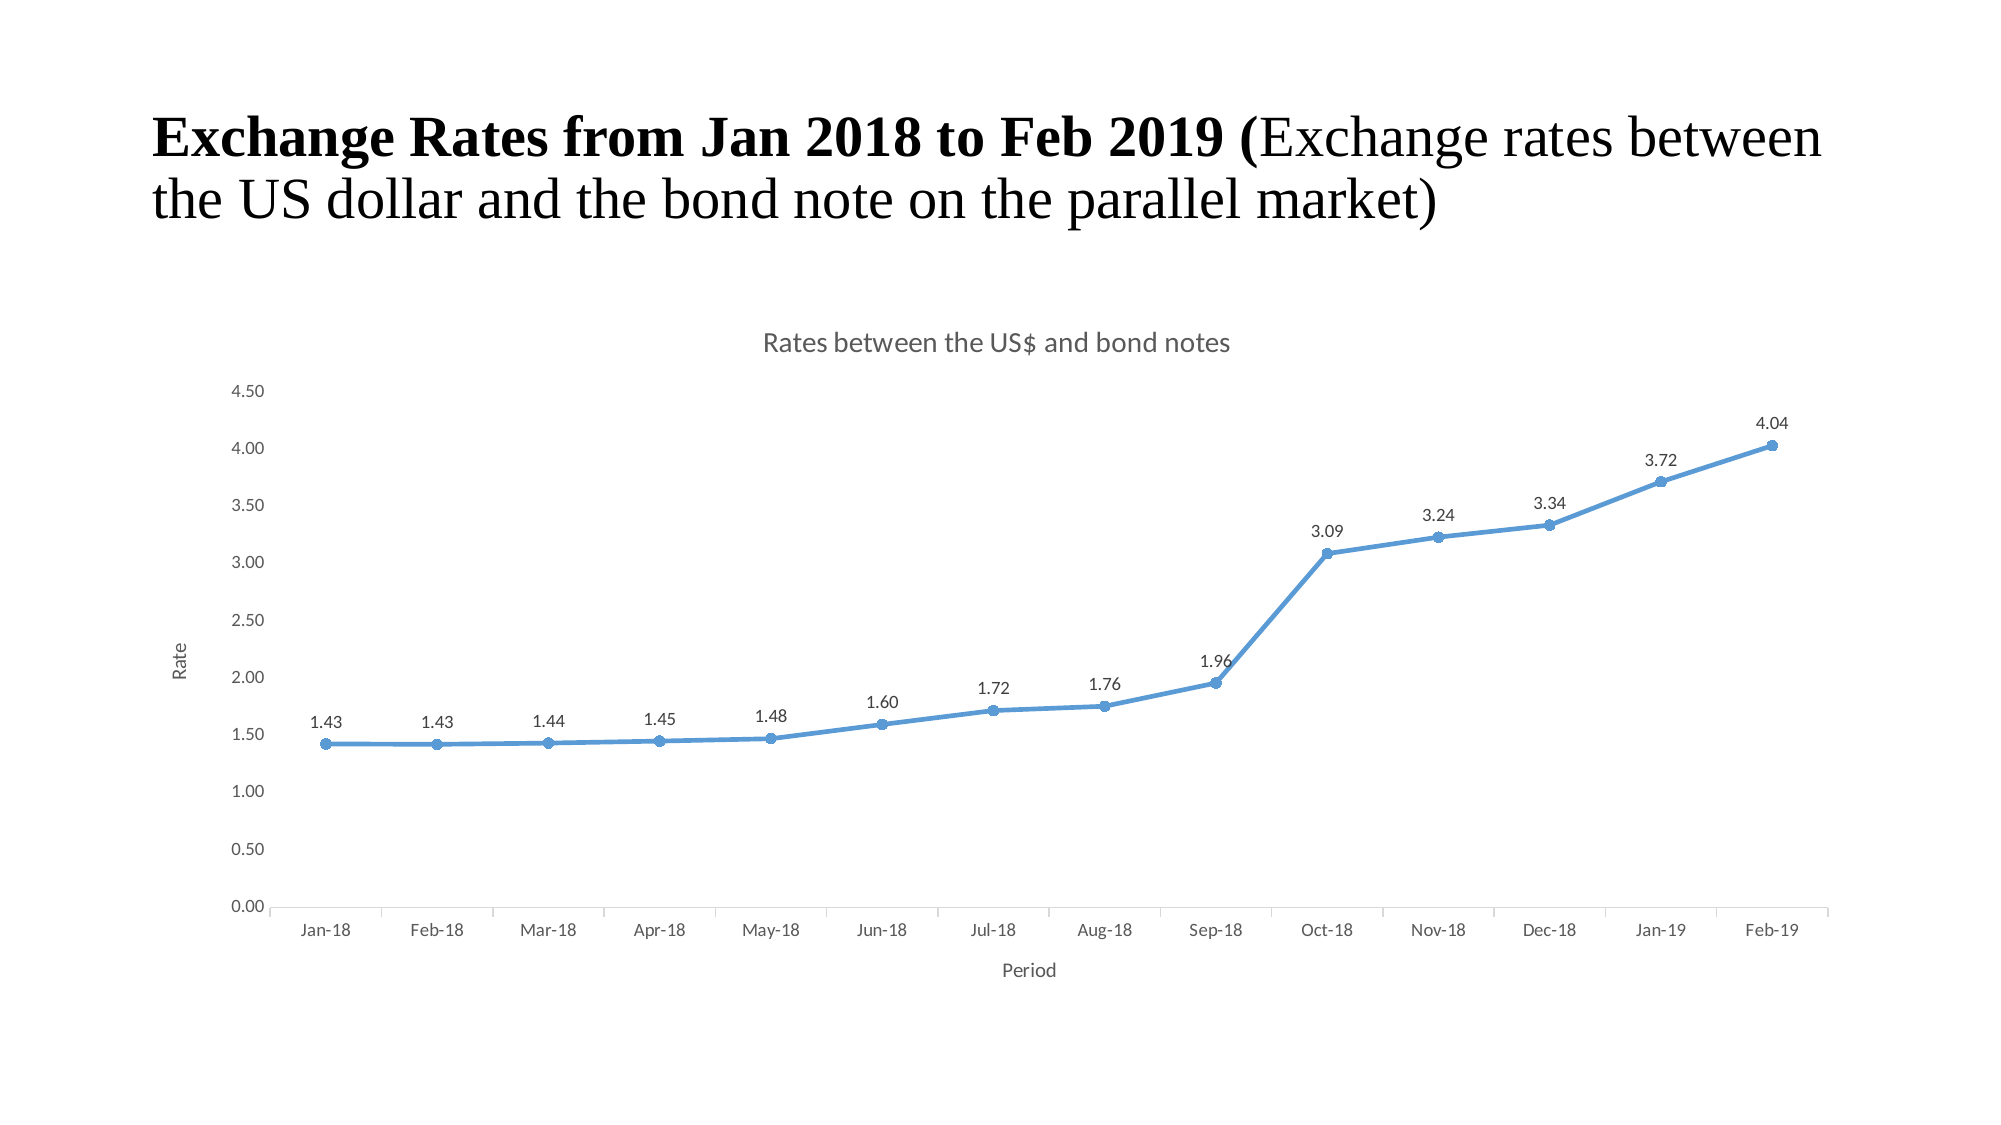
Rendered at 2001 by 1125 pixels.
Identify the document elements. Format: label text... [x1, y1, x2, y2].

title Exchange Rates from Jan 2018 to Feb 2019 (Exchange rates between the US dollar and the bond note on the parallel market) [137, 59, 1863, 278]
chart [137, 299, 1863, 1014]
